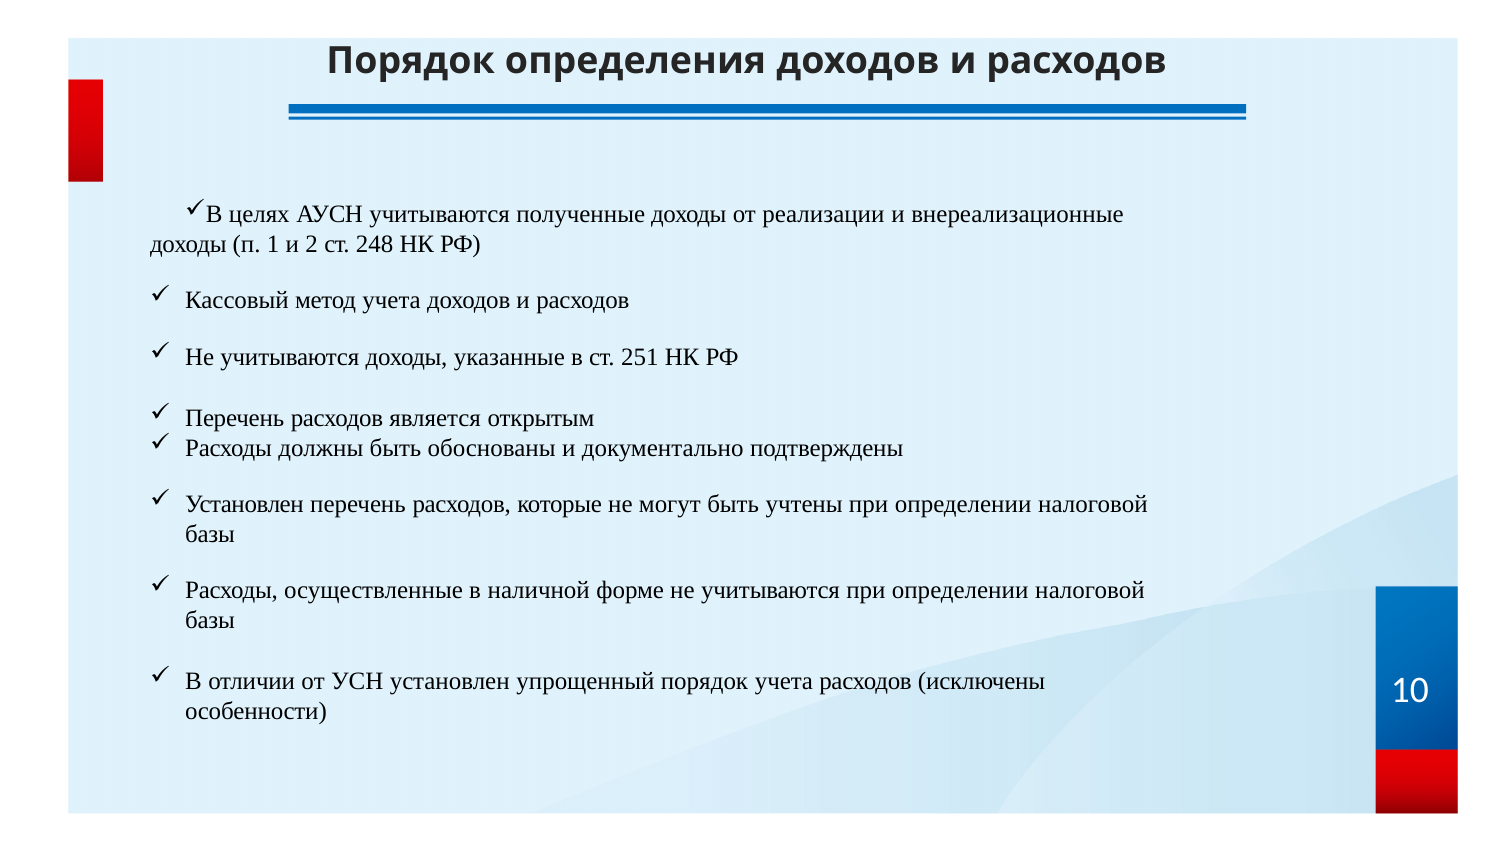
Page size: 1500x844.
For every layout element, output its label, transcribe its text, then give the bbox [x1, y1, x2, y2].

title Порядок определения доходов и расходов [144, 19, 1247, 178]
picture [68, 37, 1458, 814]
text_box 10 [1375, 658, 1447, 718]
text_box В целях АУСН учитываются полученные доходы от реализации и внереализационные доходы (п. 1 и 2 ст. 248 НК РФ) Кассовый метод учета доходов и расходов Не учитываются доходы, указанные в ст. 251 НК РФ Перечень расходов является открытым Расходы должны быть обоснованы и документально подтверждены Установлен перечень расходов, которые не могут быть учтены при определении налоговой базы Расходы, осуществленные в наличной форме не учитываются при определении налоговой базы В отличии от УСН установлен упрощенный порядок учета расходов (исключены особенности) [148, 196, 1215, 725]
